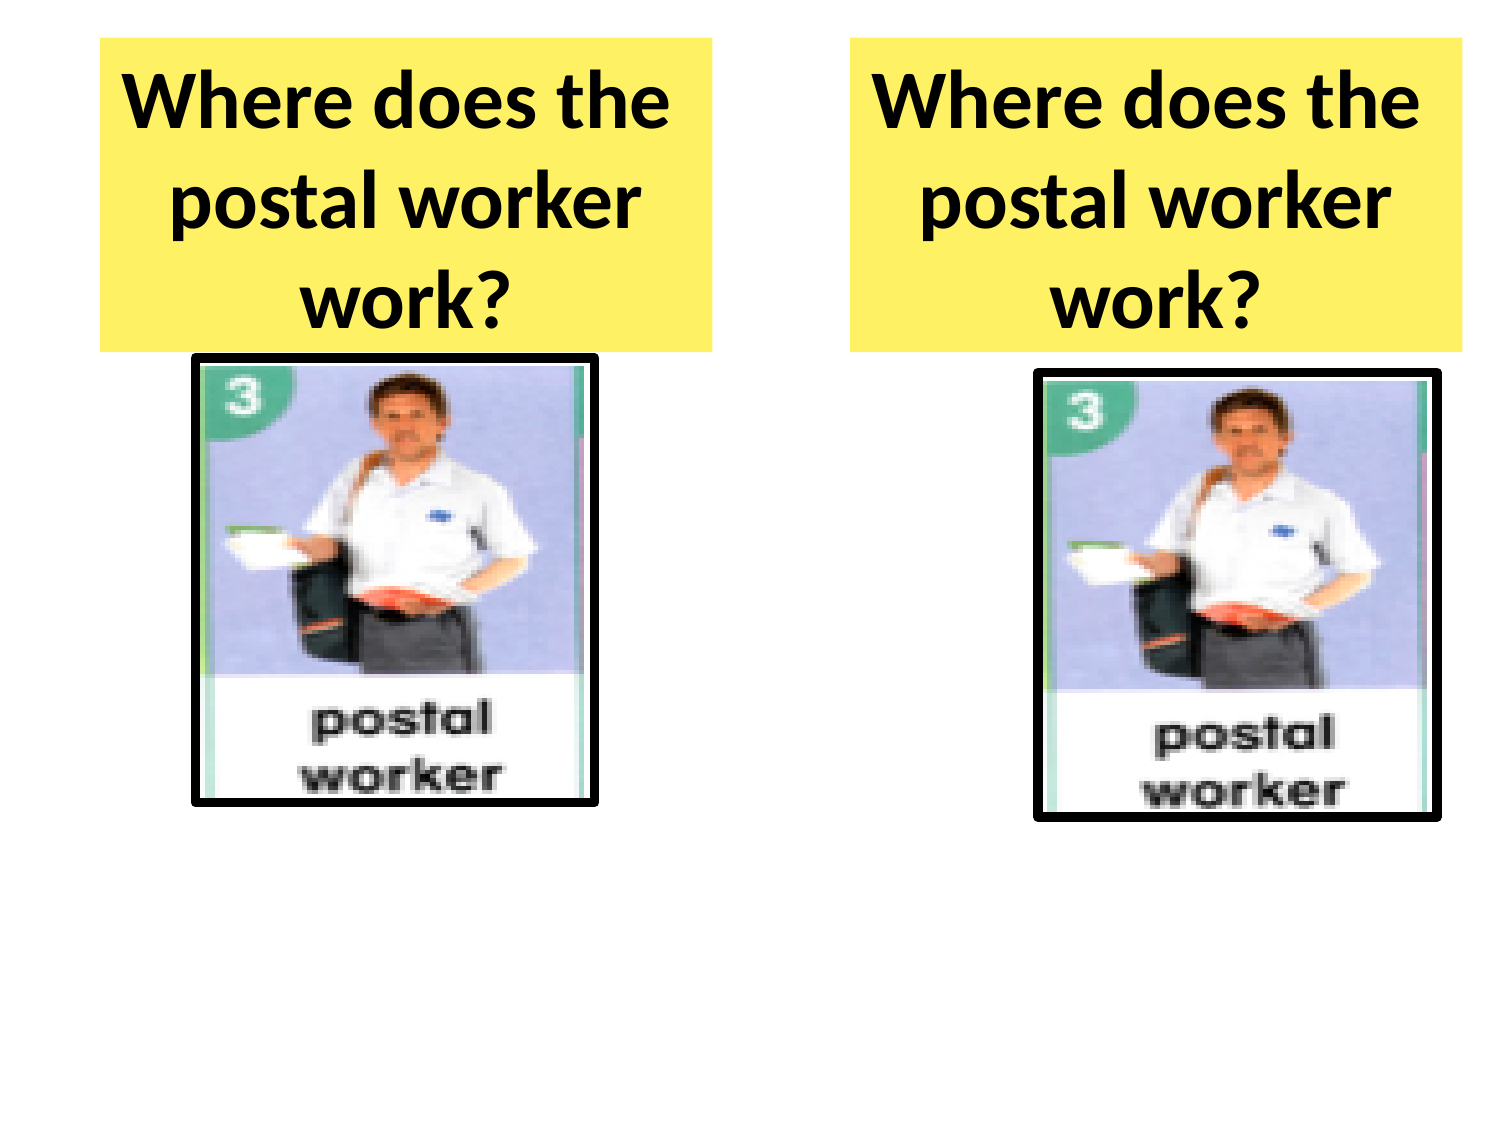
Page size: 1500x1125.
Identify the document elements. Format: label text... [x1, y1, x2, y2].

picture [199, 362, 590, 799]
picture [1042, 376, 1433, 813]
text_box Where does the postal worker work? [99, 37, 713, 353]
text_box Where does the postal worker work? [849, 37, 1463, 353]
